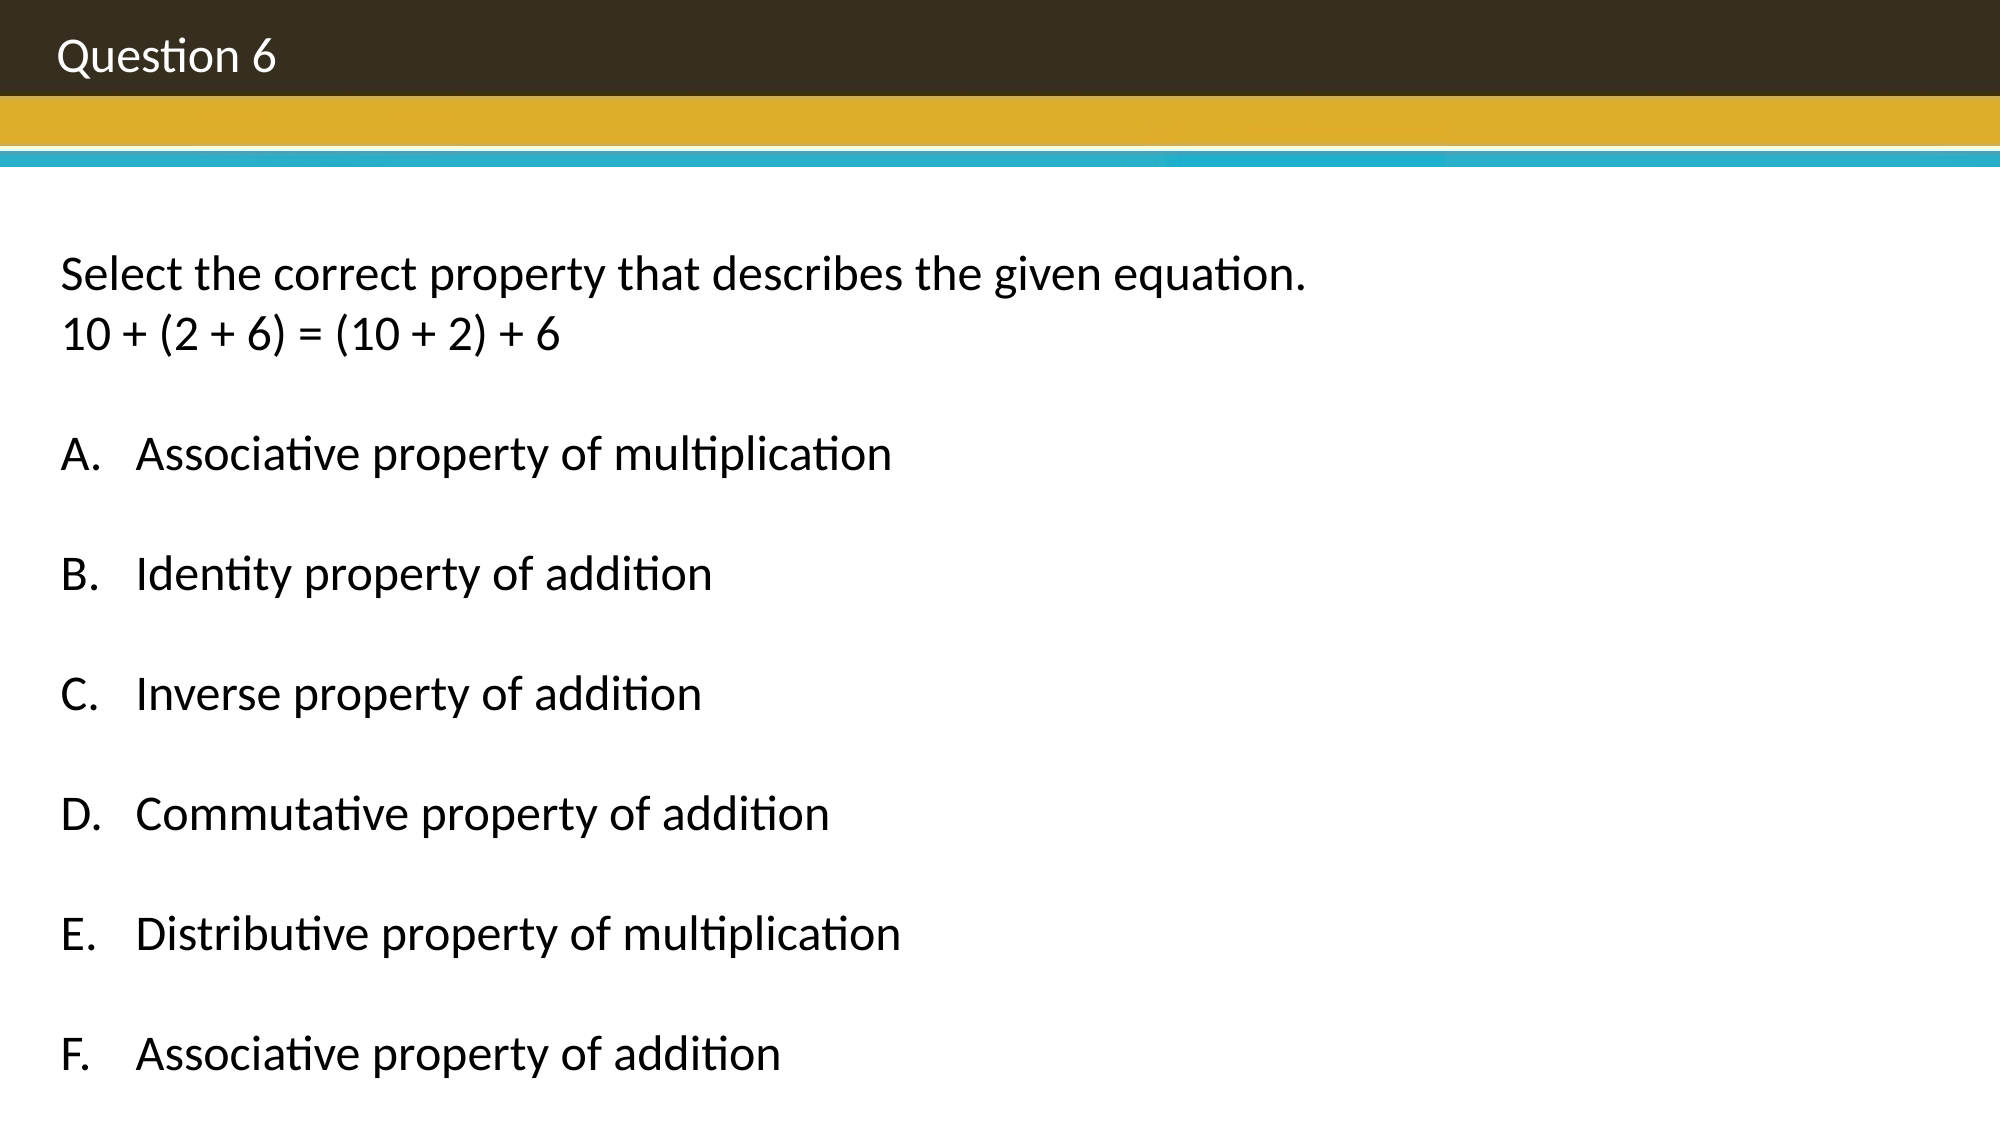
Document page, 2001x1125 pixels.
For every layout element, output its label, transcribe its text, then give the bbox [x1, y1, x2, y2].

picture [0, 0, 2000, 167]
text_box Question 6 [41, 14, 293, 90]
text_box Select the correct property that describes the given equation. 10 + (2 + 6) = (10 + 2) + 6 Associative property of multiplication Identity property of addition Inverse property of addition Commutative property of addition Distributive property of multiplication Associative property of addition [45, 233, 1695, 1125]
